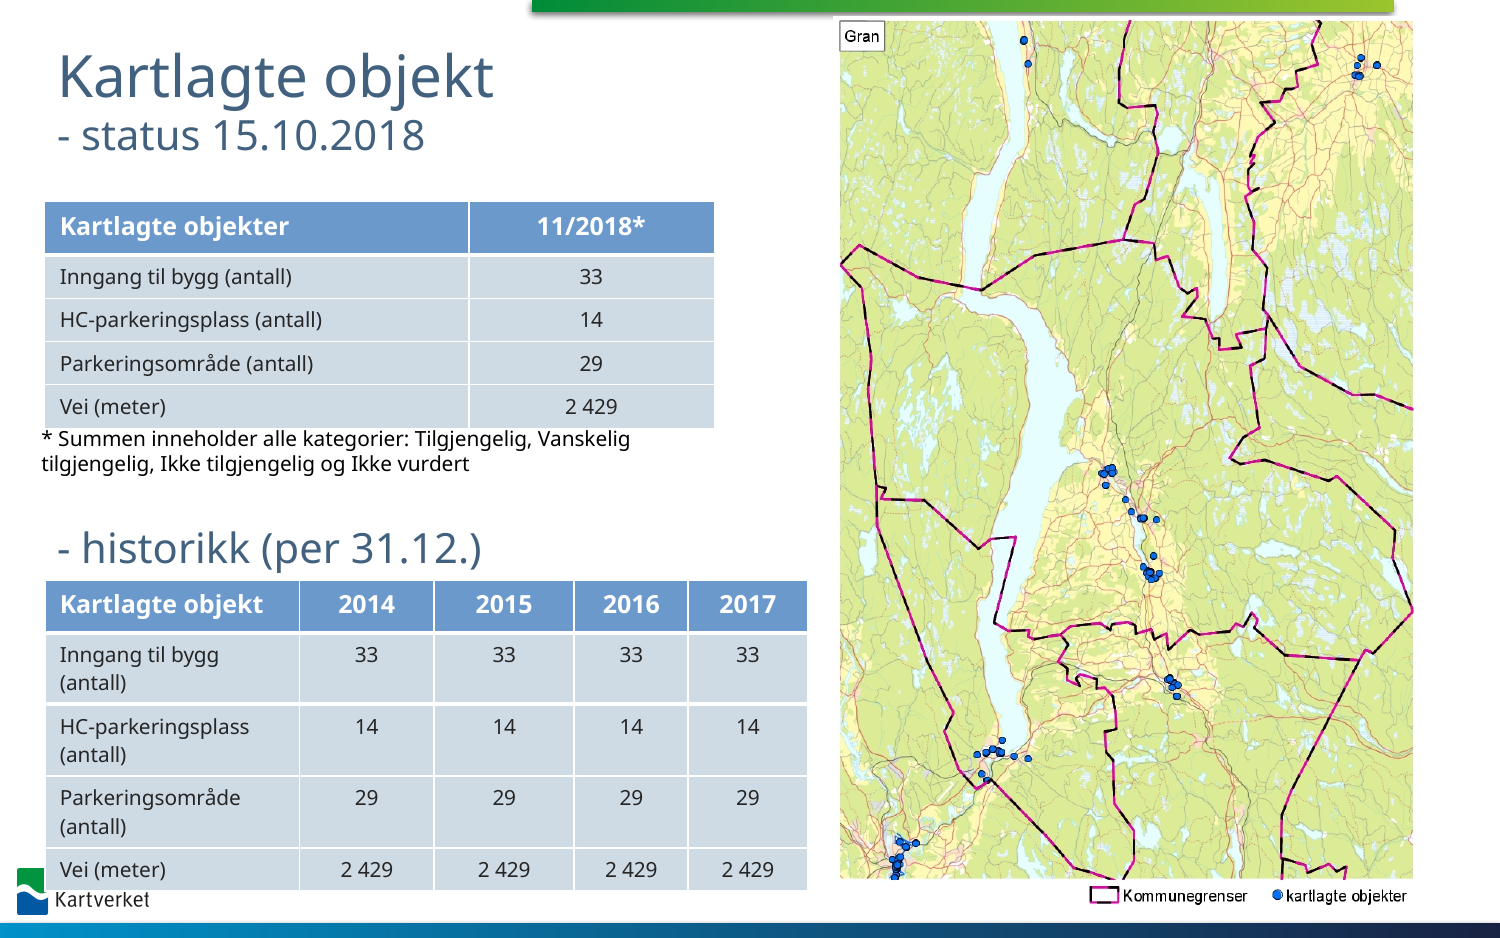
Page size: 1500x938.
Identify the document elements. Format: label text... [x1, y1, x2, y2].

table_header Kartlagte objekt [46, 581, 299, 631]
table_cell 2 429 [300, 849, 433, 890]
table_header 2015 [435, 581, 573, 631]
table_cell 29 [689, 777, 807, 847]
table_header 11/2018* [470, 202, 714, 253]
picture [833, 16, 1419, 913]
table_header 2014 [300, 581, 433, 631]
table_cell 2 429 [470, 385, 714, 428]
table_cell HC-parkeringsplass (antall) [45, 299, 468, 341]
table_cell Vei (meter) [46, 849, 299, 890]
table_cell Inngang til bygg (antall) [45, 257, 468, 298]
table_cell HC-parkeringsplass (antall) [46, 706, 299, 775]
table_cell 14 [689, 706, 807, 775]
table_cell 33 [435, 635, 573, 702]
table_cell Inngang til bygg (antall) [46, 635, 299, 702]
table_header 2017 [689, 581, 807, 631]
table_cell 33 [300, 635, 433, 702]
table_cell 2 429 [689, 849, 807, 890]
table_cell 33 [575, 635, 687, 702]
table_cell Vei (meter) [45, 385, 468, 417]
table_cell 14 [470, 299, 714, 341]
table_cell 14 [300, 706, 433, 775]
table_cell 29 [470, 342, 714, 384]
table_header 2016 [575, 581, 687, 631]
table_header Kartlagte objekter [45, 202, 468, 253]
text_box Kartlagte objekt - status 15.10.2018 [42, 24, 828, 167]
table_cell 29 [300, 777, 433, 847]
text_box - historikk (per 31.12.) [42, 496, 828, 580]
table_cell 2 429 [575, 849, 687, 890]
text_box * Summen inneholder alle kategorier: Tilgjengelig, Vanskelig tilgjengelig, Ikke tilgjengelig og Ikke vurdert [26, 417, 711, 483]
table_cell 29 [435, 777, 573, 847]
table_cell 33 [689, 635, 807, 702]
table_cell 14 [575, 706, 687, 775]
table_cell Parkeringsområde (antall) [46, 777, 299, 847]
table_cell 14 [435, 706, 573, 775]
table_cell 2 429 [435, 849, 573, 890]
table_cell 29 [575, 777, 687, 847]
table_cell 33 [470, 257, 714, 298]
table_cell Parkeringsområde (antall) [45, 342, 468, 384]
